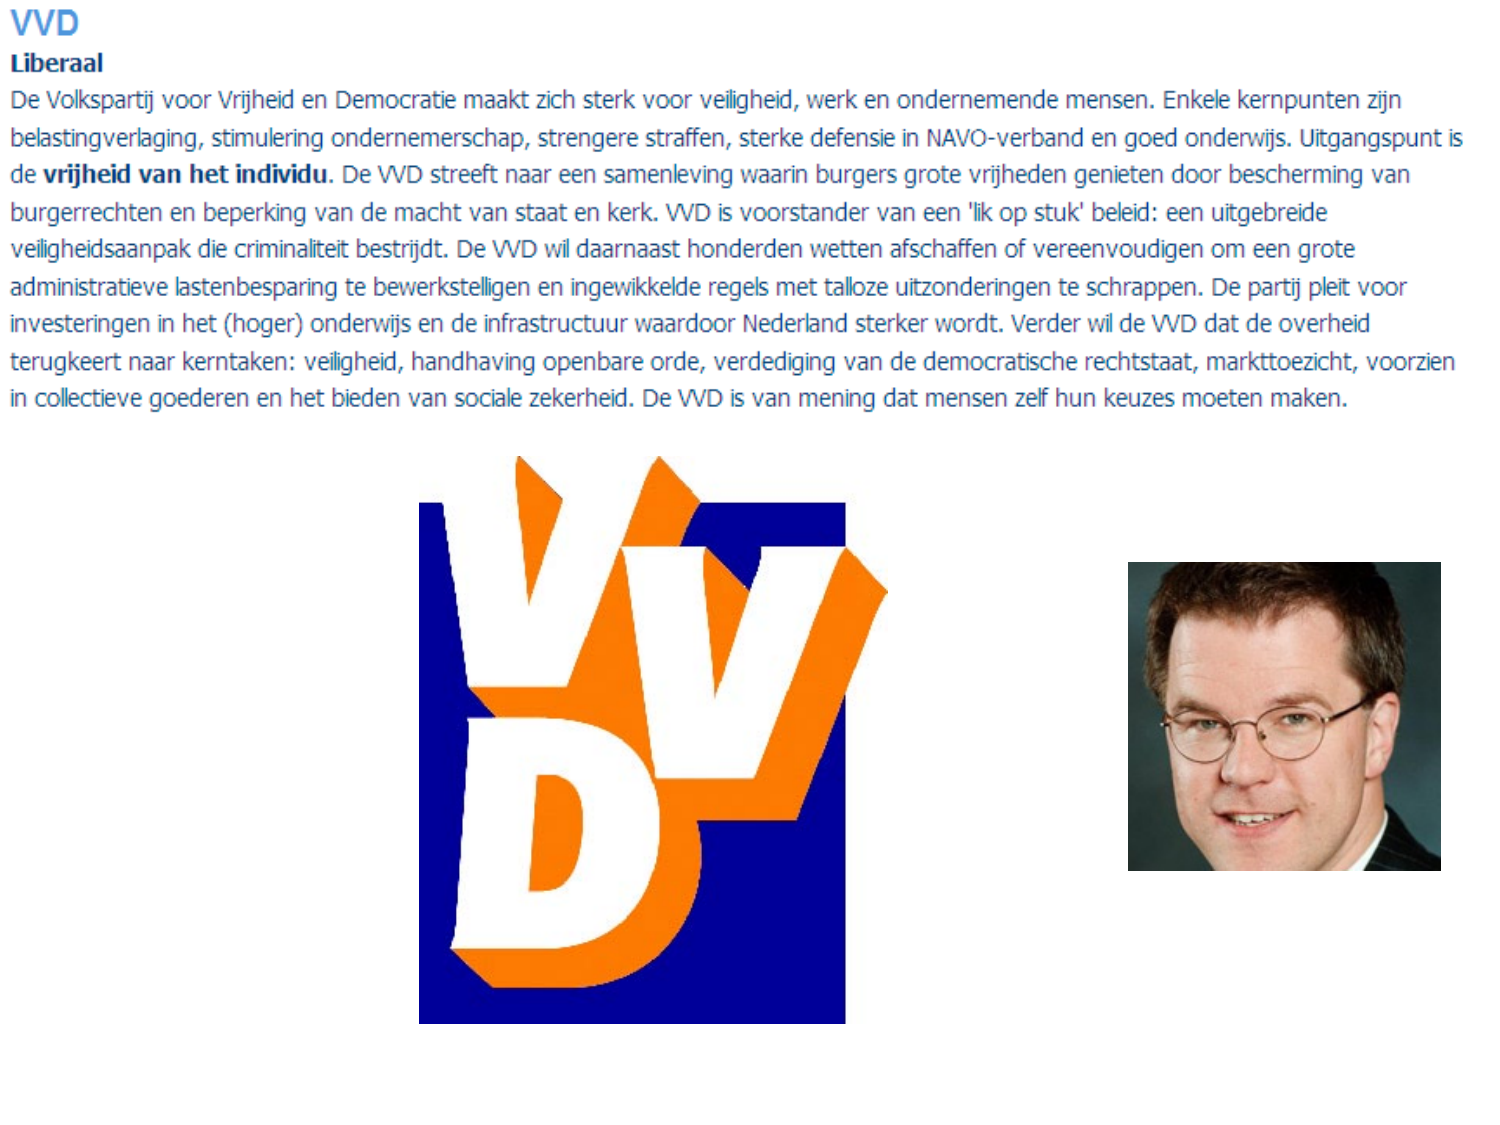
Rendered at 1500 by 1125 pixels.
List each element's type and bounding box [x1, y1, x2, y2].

picture [0, 0, 1482, 433]
picture [1127, 562, 1441, 871]
picture [418, 455, 889, 1024]
